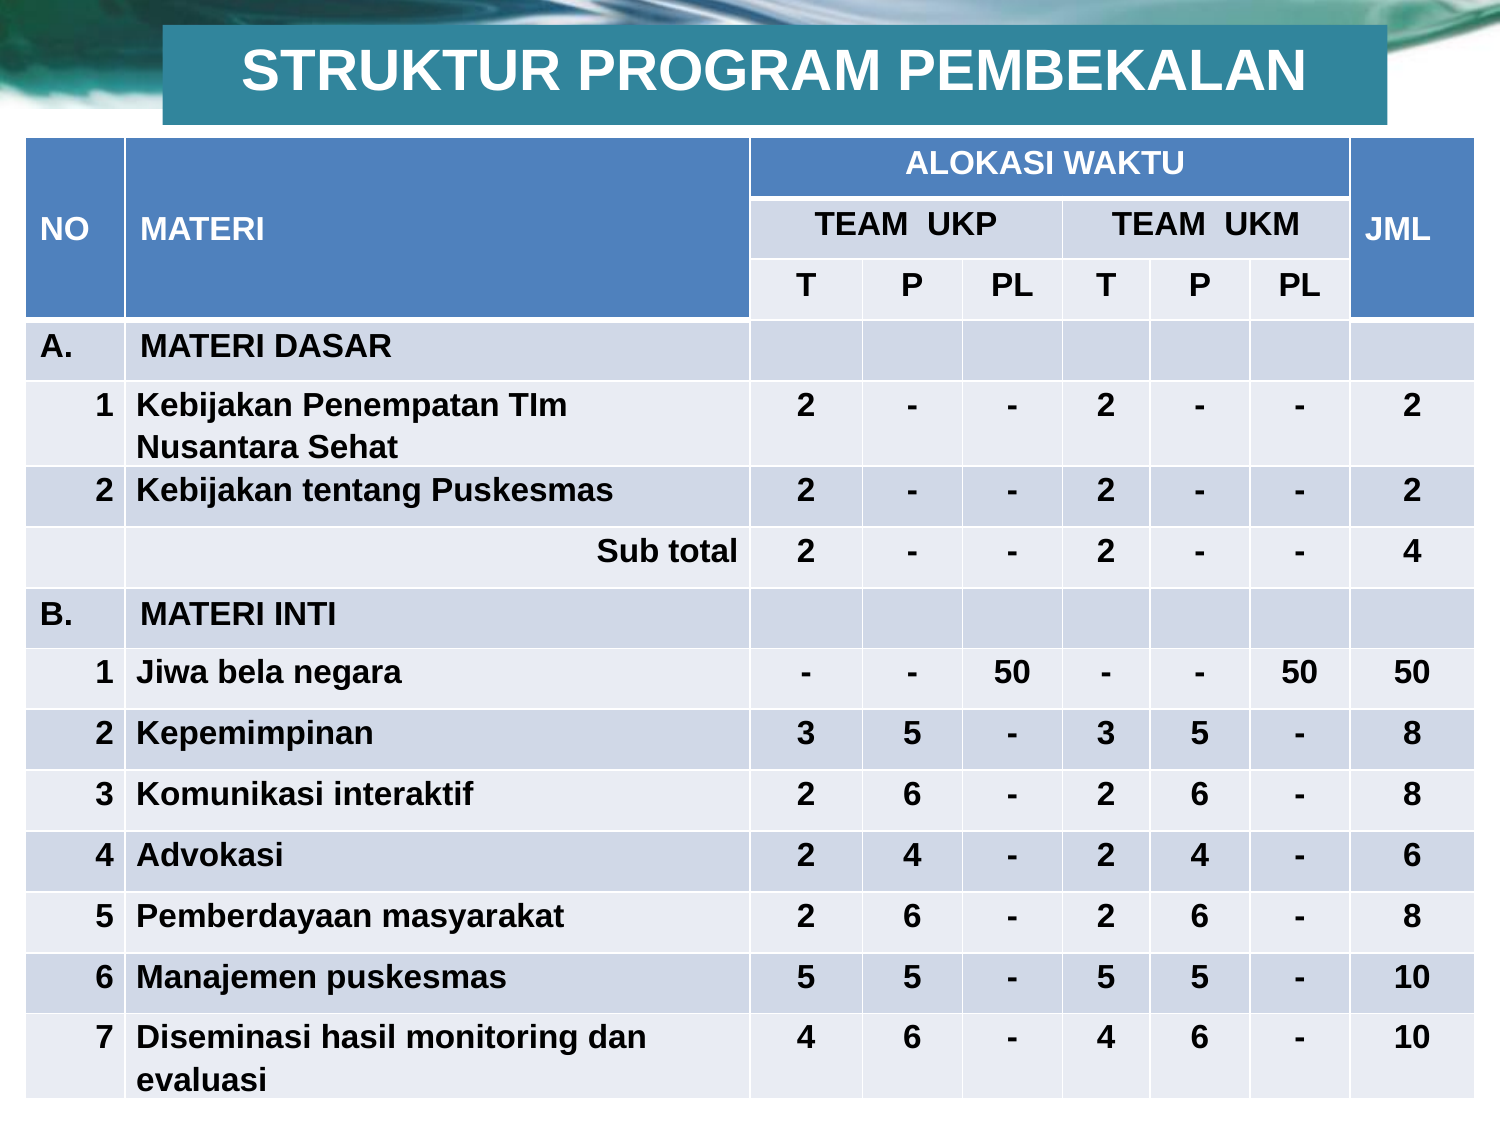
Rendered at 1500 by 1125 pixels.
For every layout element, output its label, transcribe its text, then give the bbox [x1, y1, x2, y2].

table_cell 50 [1251, 649, 1349, 708]
table_cell 3 [1063, 710, 1149, 769]
table_cell 4 [751, 1014, 862, 1098]
table_cell - [1251, 1014, 1349, 1098]
table_cell 2 [751, 467, 862, 526]
table_cell - [863, 382, 962, 465]
table_cell Jiwa bela negara [126, 649, 749, 708]
table_cell MATERI INTI [126, 589, 749, 648]
table_cell [1151, 321, 1249, 380]
table_cell 5 [863, 710, 962, 769]
table_cell [963, 589, 1062, 648]
table_cell - [751, 649, 862, 708]
table_cell - [963, 467, 1062, 526]
table_cell 6 [26, 954, 124, 1013]
table_cell 5 [863, 954, 962, 1013]
table_cell 6 [1151, 1014, 1249, 1098]
table_cell 6 [1151, 771, 1249, 830]
table_cell - [963, 771, 1062, 830]
table_cell T [1063, 260, 1149, 319]
table_cell 4 [1151, 832, 1249, 891]
table_cell - [1251, 832, 1349, 891]
table_cell 6 [863, 771, 962, 830]
table_cell - [1251, 954, 1349, 1013]
table_cell - [963, 1014, 1062, 1098]
table_cell - [1151, 467, 1249, 526]
table_cell 4 [863, 832, 962, 891]
table_header JML [1351, 138, 1474, 317]
table_cell - [963, 893, 1062, 952]
table_cell MATERI DASAR [126, 323, 749, 380]
table_cell - [963, 528, 1062, 587]
table_cell 3 [26, 771, 124, 830]
table_cell 5 [26, 893, 124, 952]
table_cell 10 [1351, 1014, 1474, 1098]
table_cell [1151, 589, 1249, 648]
table_cell - [863, 528, 962, 587]
table_cell 4 [26, 832, 124, 891]
table_cell - [1151, 649, 1249, 708]
table_cell - [963, 382, 1062, 465]
table_cell [1063, 589, 1149, 648]
table_cell - [963, 832, 1062, 891]
table_cell [1351, 589, 1474, 648]
table_cell Advokasi [126, 832, 749, 891]
table_cell TEAM UKM [1063, 201, 1349, 258]
table_cell 50 [963, 649, 1062, 708]
table_cell 5 [1063, 954, 1149, 1013]
table_cell 4 [1351, 528, 1474, 587]
table_cell PL [1251, 260, 1349, 319]
table_cell Kebijakan Penempatan TIm Nusantara Sehat [126, 382, 749, 465]
table_cell 50 [1351, 649, 1474, 708]
table_cell 2 [1063, 771, 1149, 830]
table_cell 10 [1351, 954, 1474, 1013]
table_cell 2 [1063, 382, 1149, 465]
table_cell [863, 589, 962, 648]
table_cell Diseminasi hasil monitoring dan evaluasi [126, 1014, 749, 1098]
table_cell 8 [1351, 710, 1474, 769]
table_cell 4 [1063, 1014, 1149, 1098]
table_cell - [1151, 382, 1249, 465]
table_cell 2 [751, 528, 862, 587]
table_cell - [1063, 649, 1149, 708]
table_cell Komunikasi interaktif [126, 771, 749, 830]
table_cell - [1251, 771, 1349, 830]
table_cell 6 [1151, 893, 1249, 952]
table_cell Kebijakan tentang Puskesmas [126, 467, 749, 526]
table_cell 5 [1151, 710, 1249, 769]
table_cell B. [26, 589, 124, 648]
table_header ALOKASI WAKTU [751, 138, 1349, 196]
table_cell [26, 528, 124, 587]
table_cell 2 [1063, 467, 1149, 526]
table_cell 5 [1151, 954, 1249, 1013]
table_cell 7 [26, 1014, 124, 1098]
table_cell [863, 321, 962, 380]
table_cell - [963, 710, 1062, 769]
table_cell P [863, 260, 962, 319]
table_cell [1063, 321, 1149, 380]
table_cell 2 [26, 467, 124, 526]
table_cell 8 [1351, 771, 1474, 830]
picture [0, 0, 1500, 109]
table_cell Kepemimpinan [126, 710, 749, 769]
table_cell - [863, 467, 962, 526]
table_cell - [1251, 710, 1349, 769]
table_header NO [26, 138, 124, 317]
table_cell P [1151, 260, 1249, 319]
table_cell - [1251, 467, 1349, 526]
table_cell - [863, 649, 962, 708]
table_cell 6 [863, 893, 962, 952]
table_cell Pemberdayaan masyarakat [126, 893, 749, 952]
table_cell 3 [751, 710, 862, 769]
table_cell T [751, 260, 862, 319]
table_cell 6 [863, 1014, 962, 1098]
table_cell [963, 321, 1062, 380]
table_cell - [963, 954, 1062, 1013]
table_cell [751, 321, 862, 380]
table_cell PL [963, 260, 1062, 319]
table_cell 2 [751, 893, 862, 952]
table_cell [1351, 323, 1474, 380]
table_cell 8 [1351, 893, 1474, 952]
table_cell 2 [1351, 382, 1474, 465]
table_cell 2 [1063, 528, 1149, 587]
table_cell 5 [751, 954, 862, 1013]
table_cell 2 [751, 771, 862, 830]
table_cell A. [26, 323, 124, 380]
table_cell 1 [26, 382, 124, 465]
title STRUKTUR PROGRAM PEMBEKALAN [162, 24, 1388, 125]
table_cell TEAM UKP [751, 201, 1062, 258]
table_cell - [1251, 528, 1349, 587]
table_cell 2 [751, 382, 862, 465]
table_cell [1251, 589, 1349, 648]
table_header MATERI [126, 138, 749, 317]
table_cell 6 [1351, 832, 1474, 891]
table_cell Sub total [126, 528, 749, 587]
table_cell [751, 589, 862, 648]
table_cell 2 [1063, 893, 1149, 952]
table_cell - [1251, 382, 1349, 465]
table_cell 2 [751, 832, 862, 891]
table_cell 2 [1063, 832, 1149, 891]
table_cell 1 [26, 649, 124, 708]
table_cell 2 [26, 710, 124, 769]
table_cell - [1151, 528, 1249, 587]
table_cell - [1251, 893, 1349, 952]
table_cell [1251, 321, 1349, 380]
table_cell 2 [1351, 467, 1474, 526]
table_cell Manajemen puskesmas [126, 954, 749, 1013]
